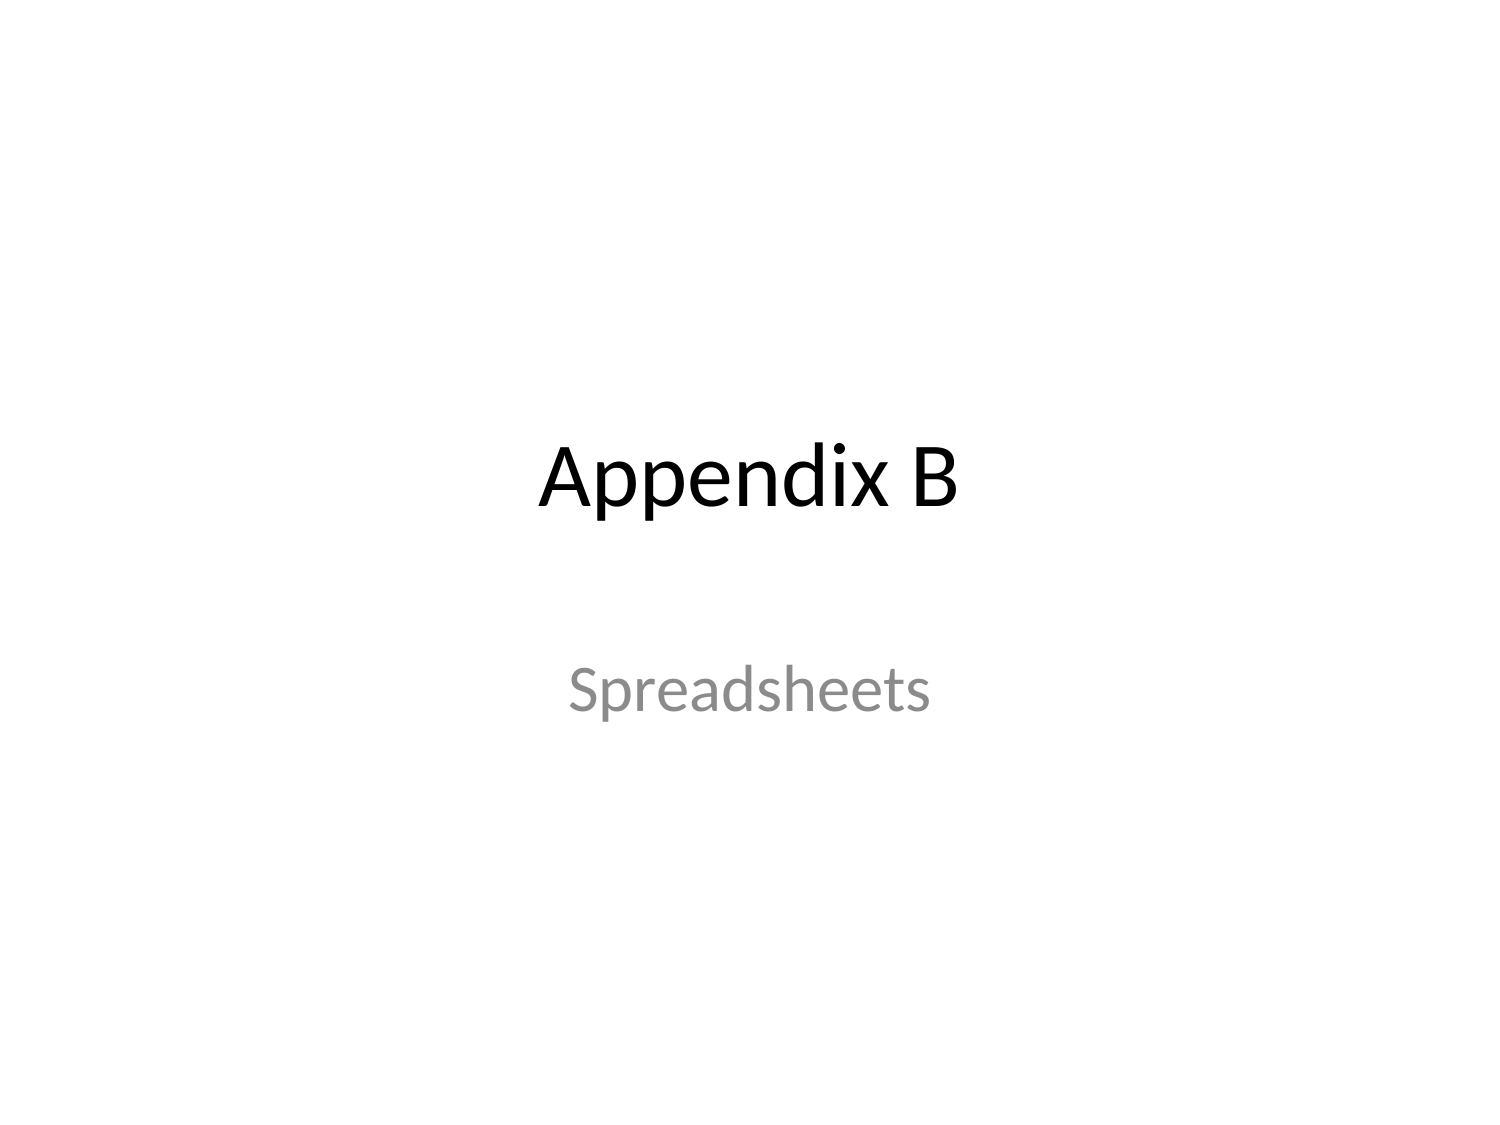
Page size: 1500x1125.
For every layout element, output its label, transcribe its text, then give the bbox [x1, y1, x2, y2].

subtitle Spreadsheets [225, 637, 1275, 925]
title Appendix B [112, 349, 1388, 591]
